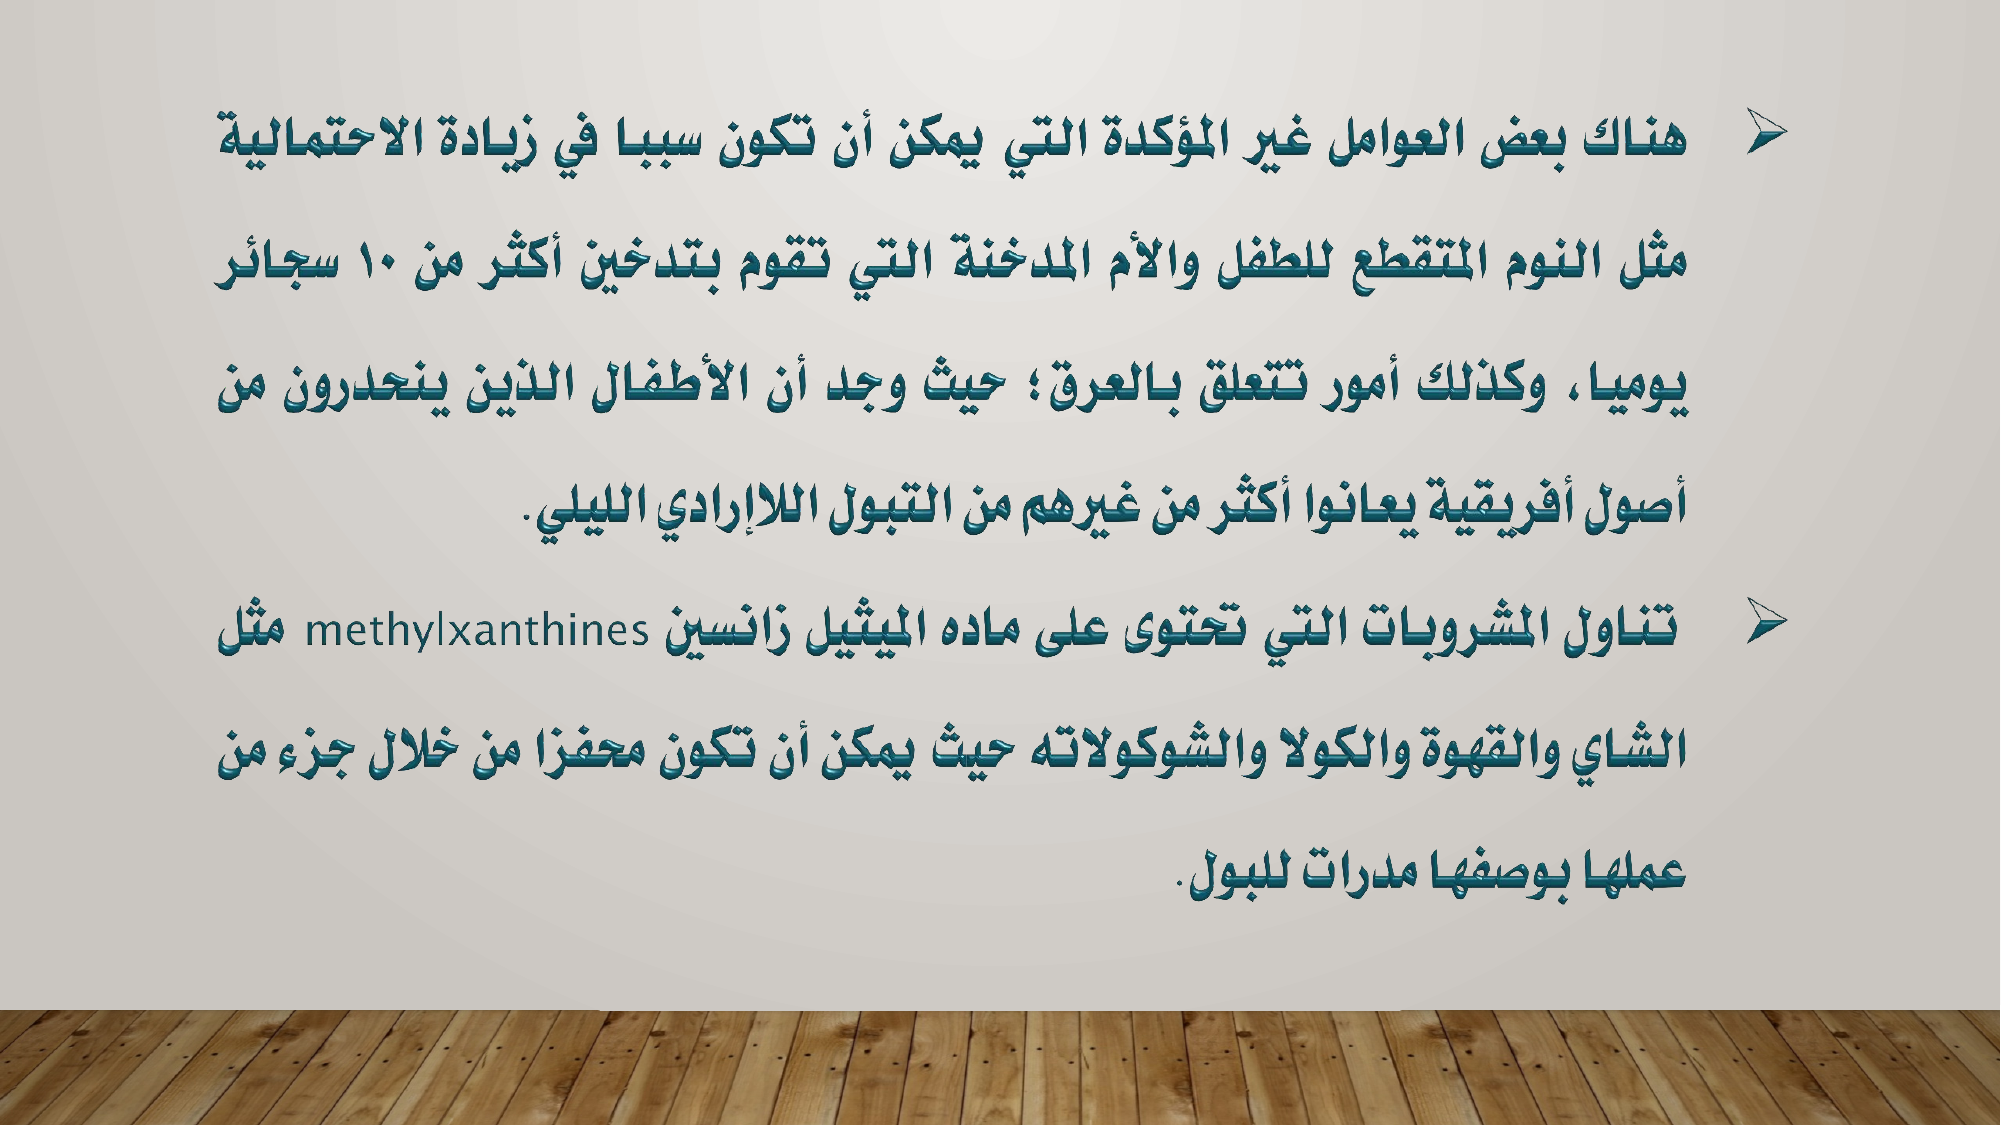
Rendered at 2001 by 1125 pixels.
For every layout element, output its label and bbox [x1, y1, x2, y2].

picture [0, 1006, 2000, 1125]
text_box [0, 0, 2000, 1004]
list [212, 105, 1788, 906]
